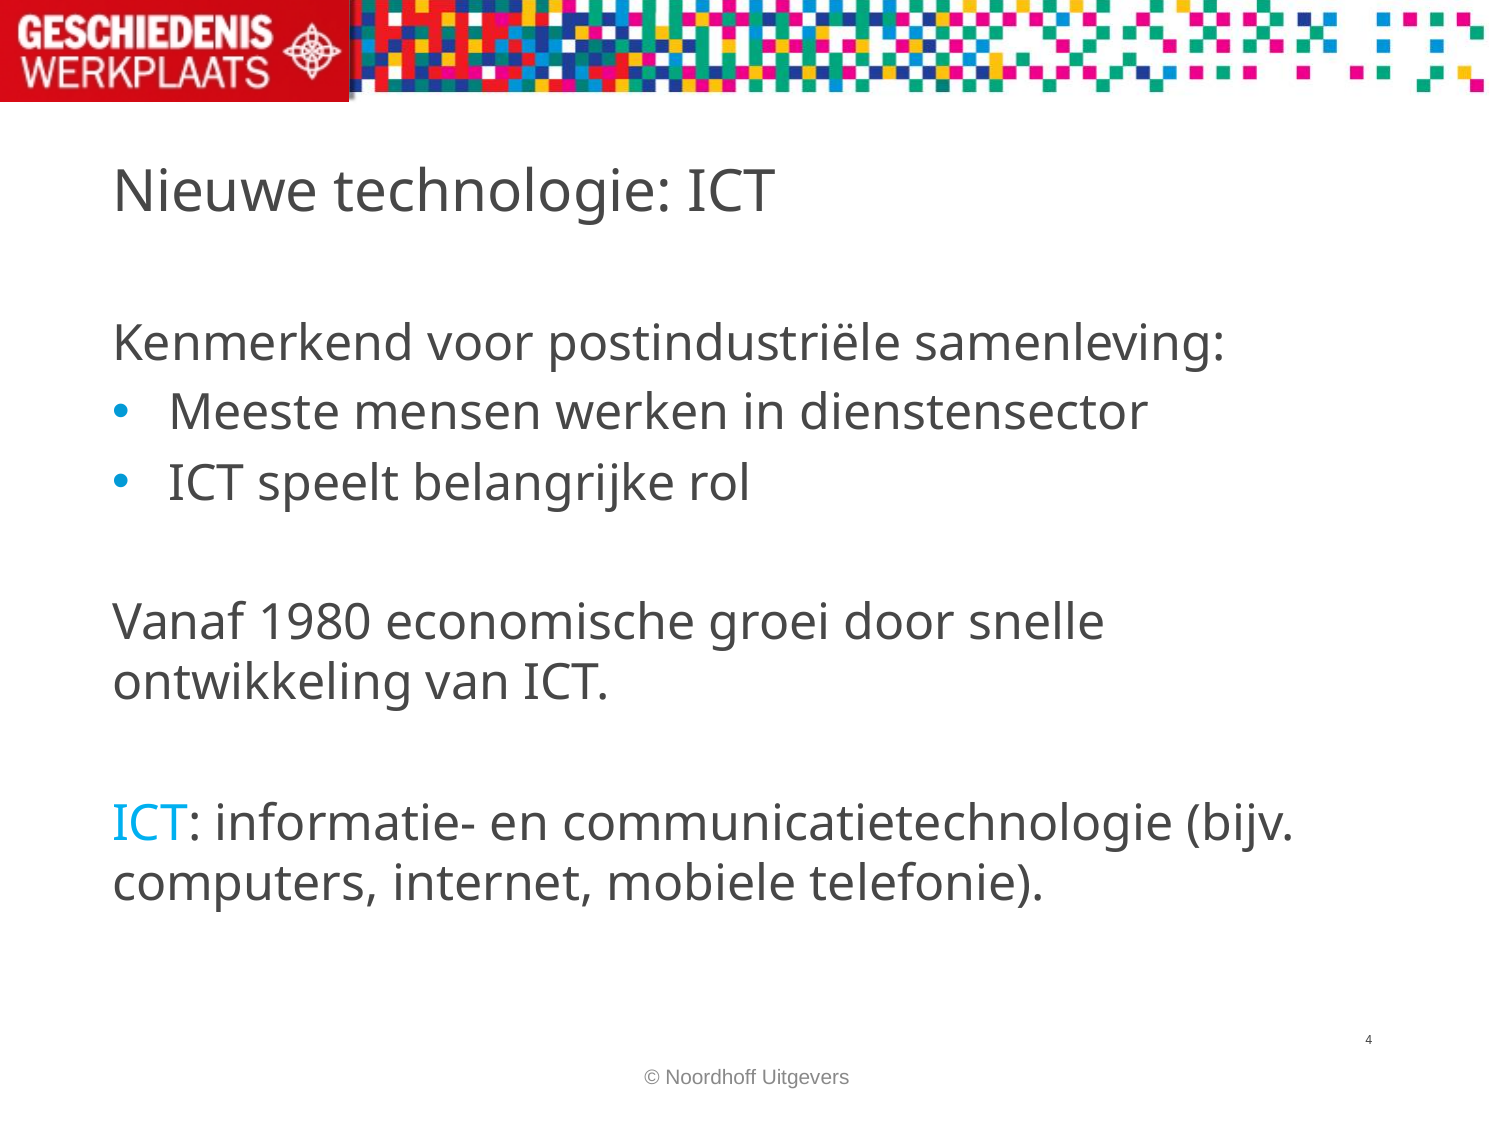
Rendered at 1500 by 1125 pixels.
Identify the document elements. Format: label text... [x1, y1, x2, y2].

text_box © Noordhoff Uitgevers [512, 1045, 988, 1106]
picture [0, 0, 1500, 1125]
list Kenmerkend voor postindustriële samenleving: Meeste mensen werken in dienstensector ICT speelt belangrijke rol Vanaf 1980 economische groei door snelle ontwikkeling van ICT. ICT: informatie- en communicatietechnologie (bijv. computers, internet, mobiele telefonie). [112, 302, 1409, 988]
slide_number 4 [1325, 1025, 1388, 1063]
title Nieuwe technologie: ICT [112, 145, 1401, 256]
